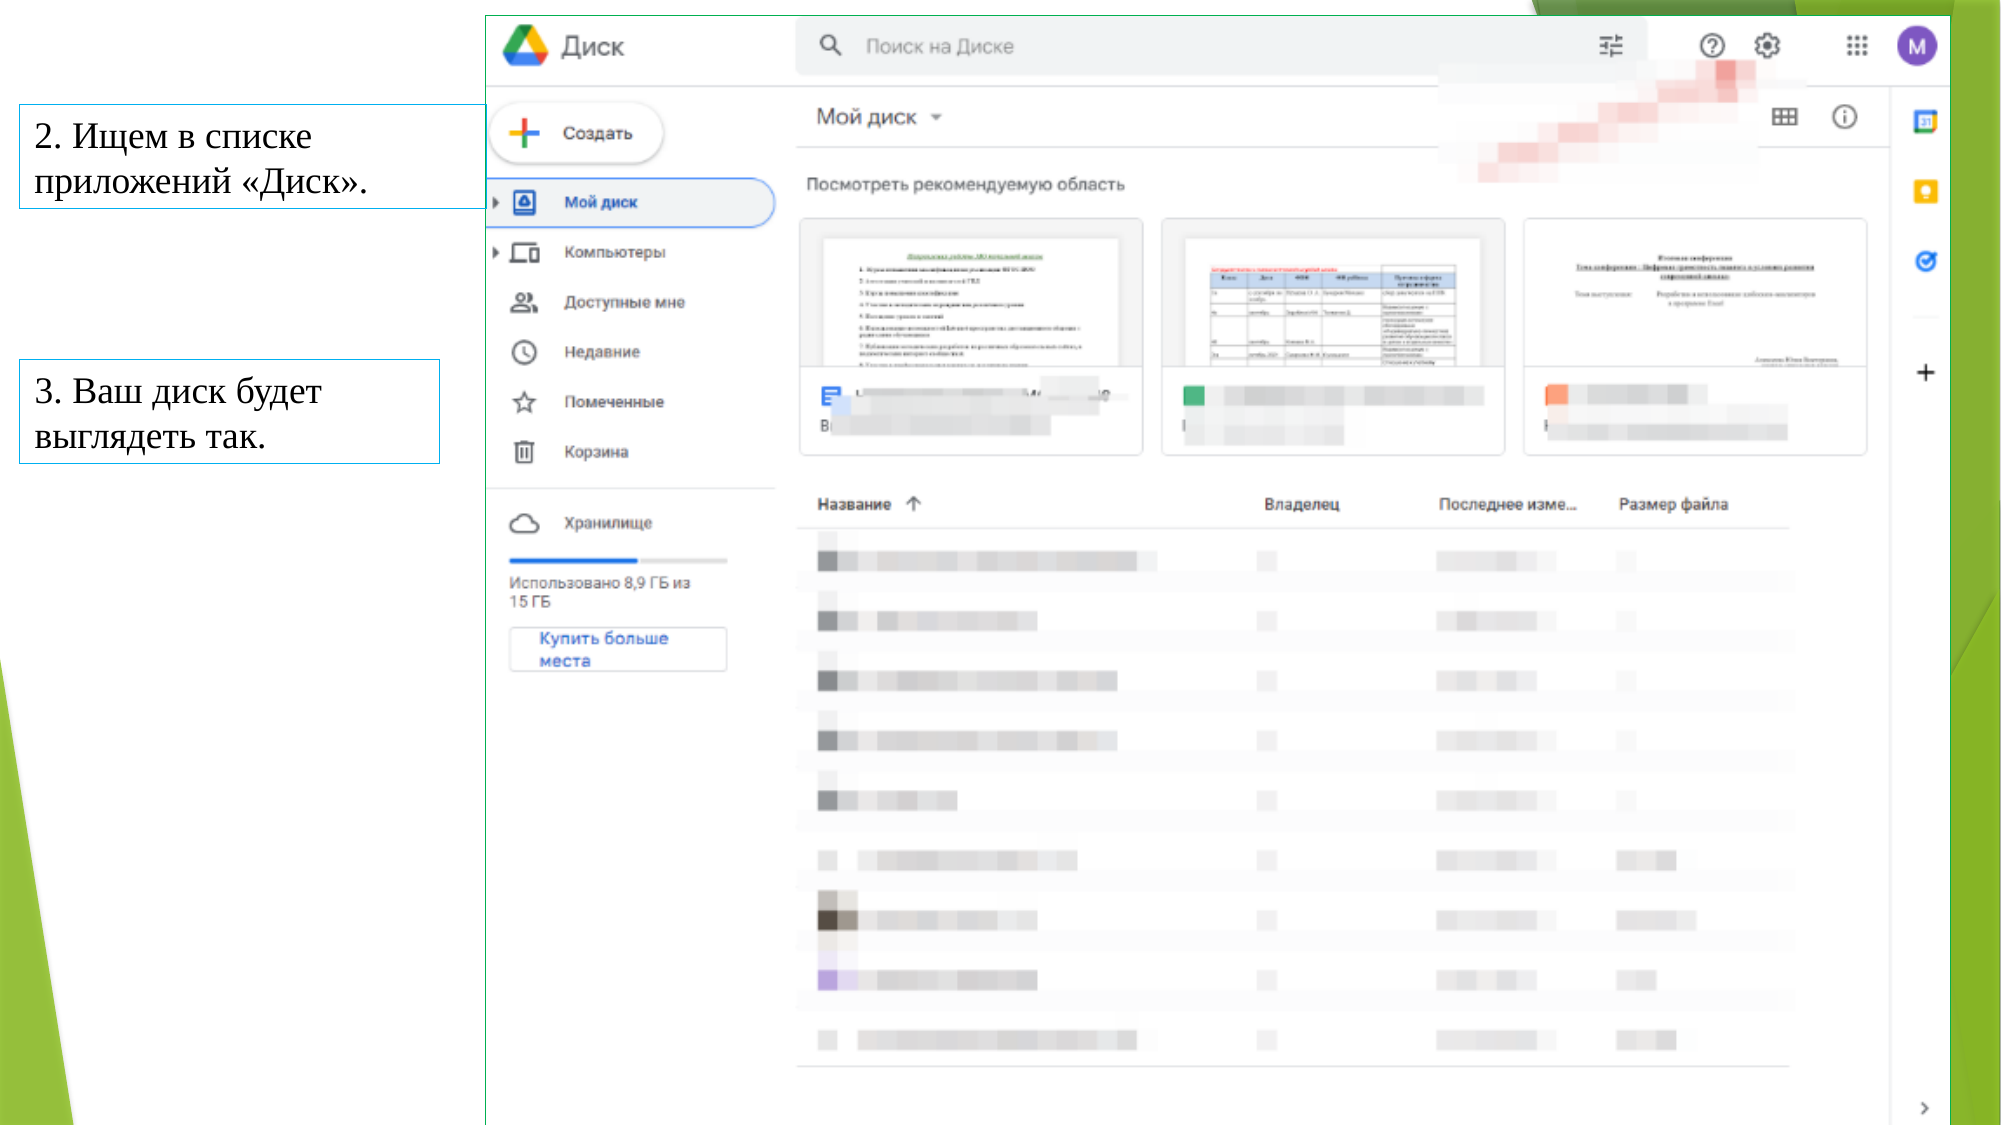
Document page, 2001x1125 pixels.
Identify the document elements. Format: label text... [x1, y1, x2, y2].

picture [485, 15, 1951, 1125]
text_box 2. Ищем в списке приложений «Диск». [19, 104, 480, 209]
text_box 3. Ваш диск будет выглядеть так. [19, 359, 440, 464]
